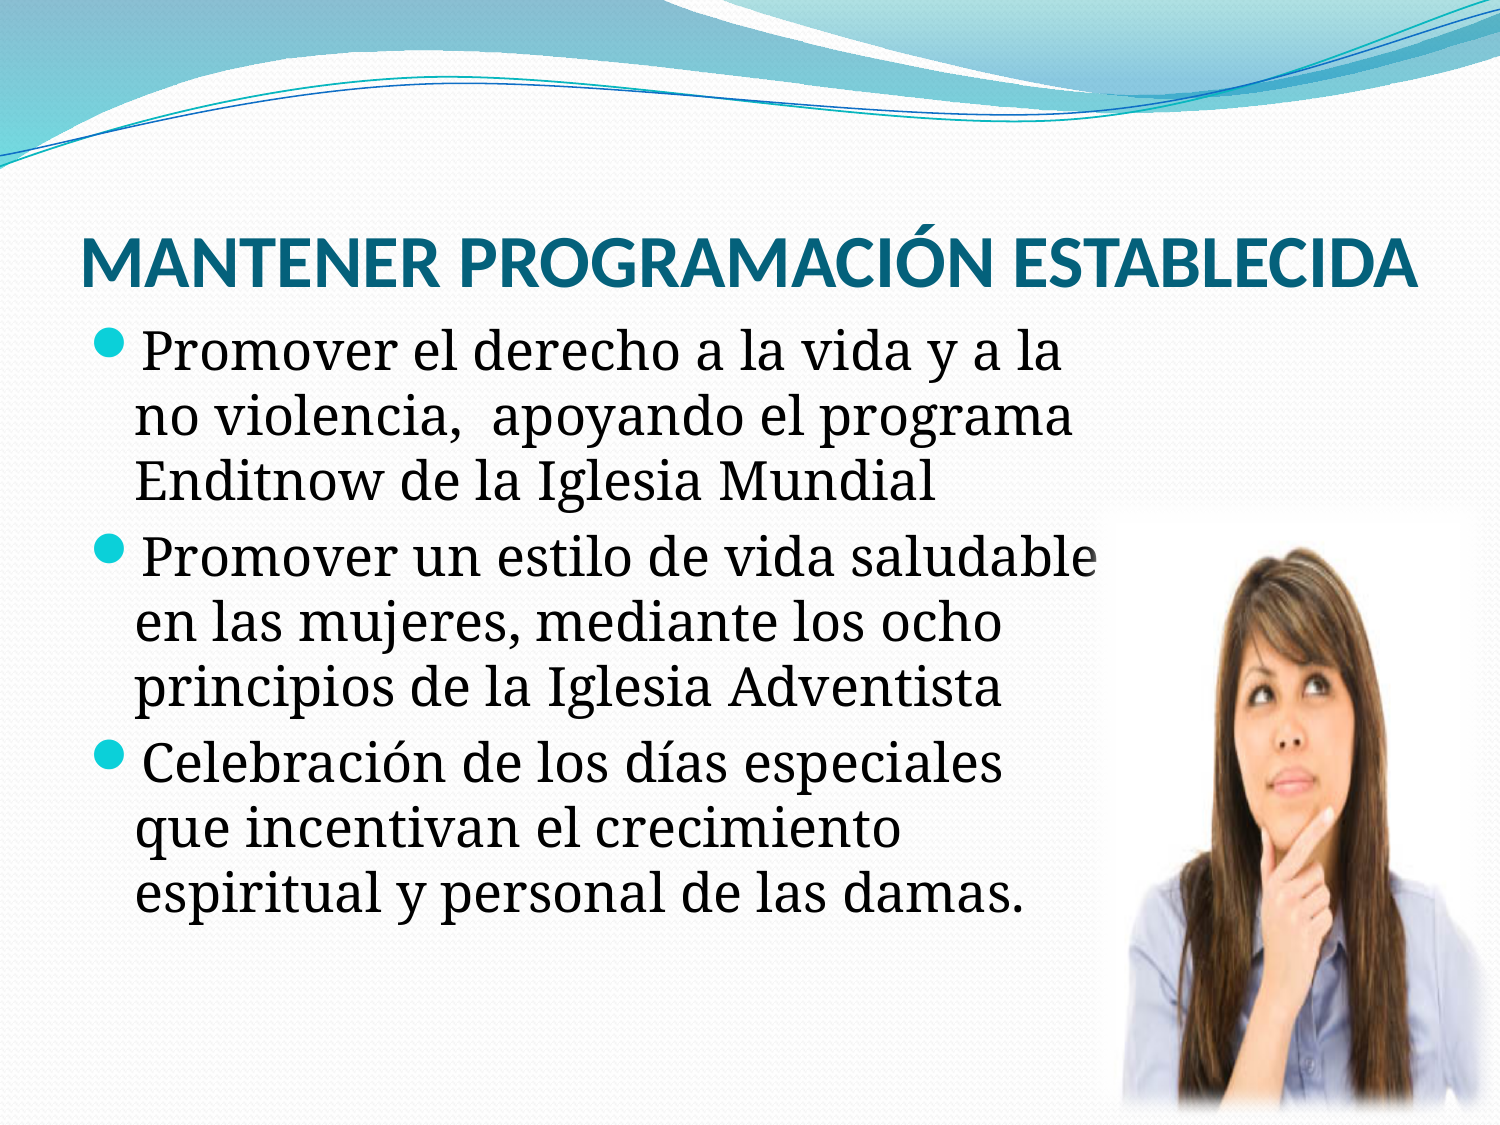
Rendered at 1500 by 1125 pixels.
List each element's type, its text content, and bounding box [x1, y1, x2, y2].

list Promover el derecho a la vida y a la no violencia, apoyando el programa Enditnow de la Iglesia Mundial Promover un estilo de vida saludable en las mujeres, mediante los ocho principios de la Iglesia Adventista Celebración de los días especiales que incentivan el crecimiento espiritual y personal de las damas. [75, 308, 1117, 1059]
title MANTENER PROGRAMACIÓN ESTABLECIDA [75, 115, 1425, 303]
picture [1080, 487, 1495, 1118]
